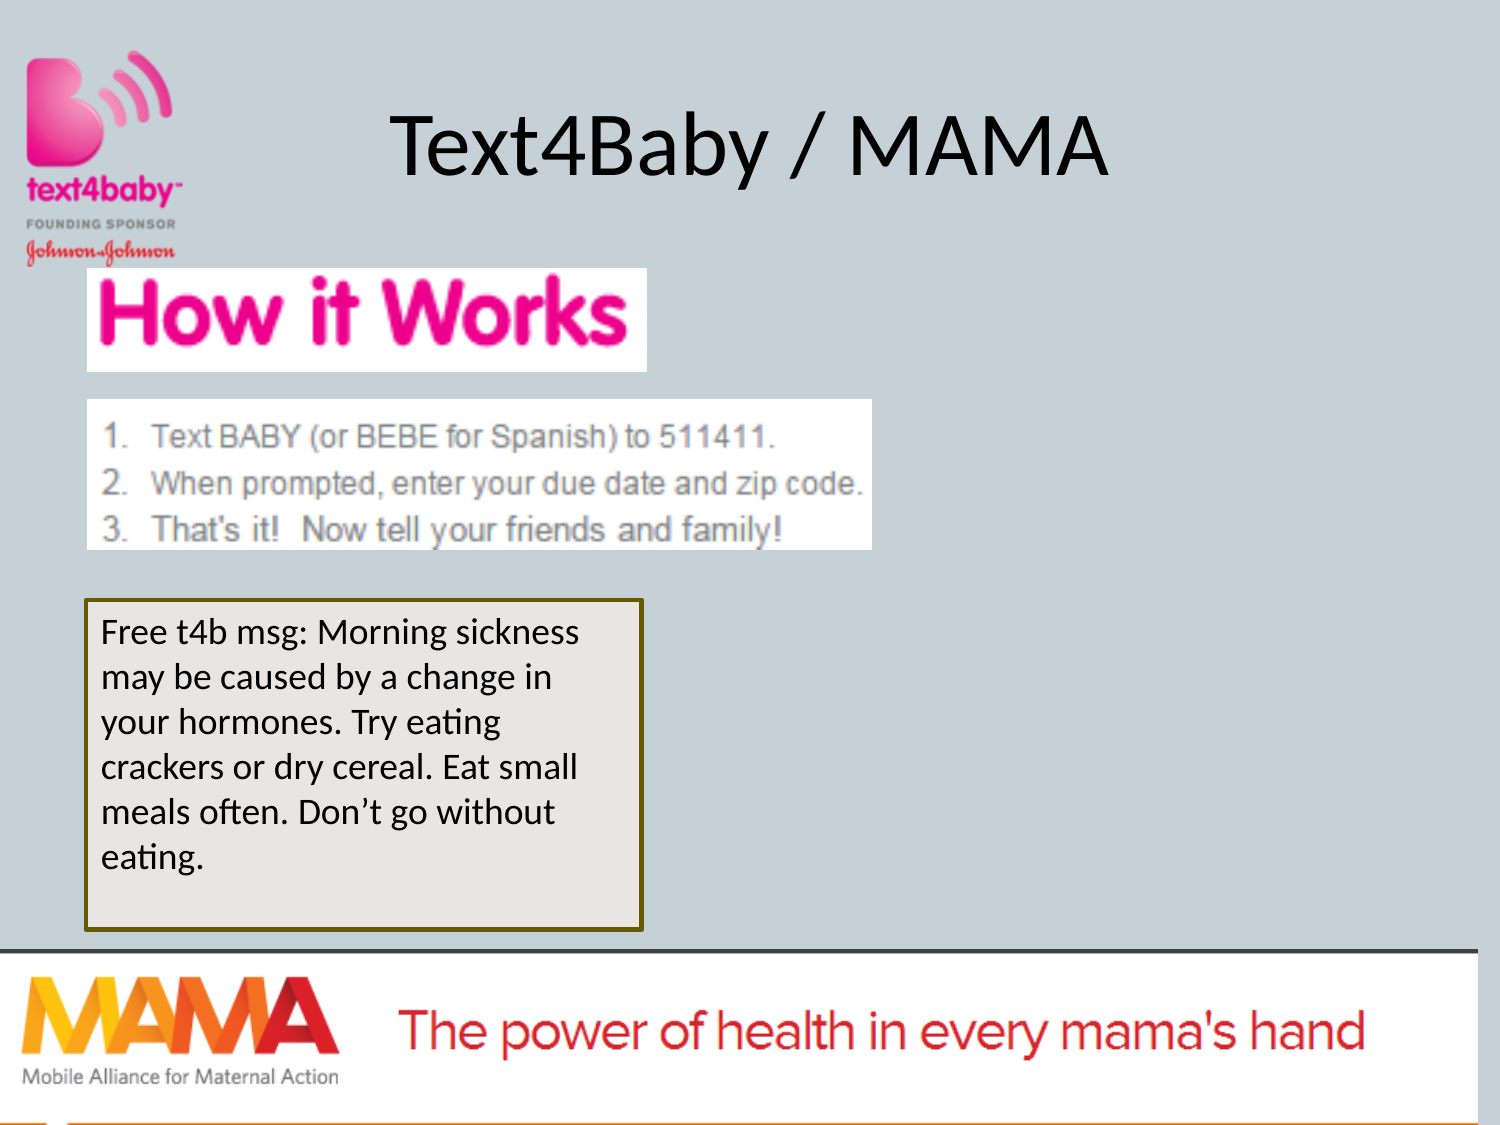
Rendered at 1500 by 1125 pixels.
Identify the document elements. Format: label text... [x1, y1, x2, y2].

picture [87, 399, 872, 551]
picture [25, 49, 647, 373]
picture [0, 949, 1478, 1125]
title Text4Baby / MAMA [75, 45, 1425, 233]
text_box Free t4b msg: Morning sickness may be caused by a change in your hormones. Try eating crackers or dry cereal. Eat small meals often. Don’t go without eating. [86, 599, 642, 930]
